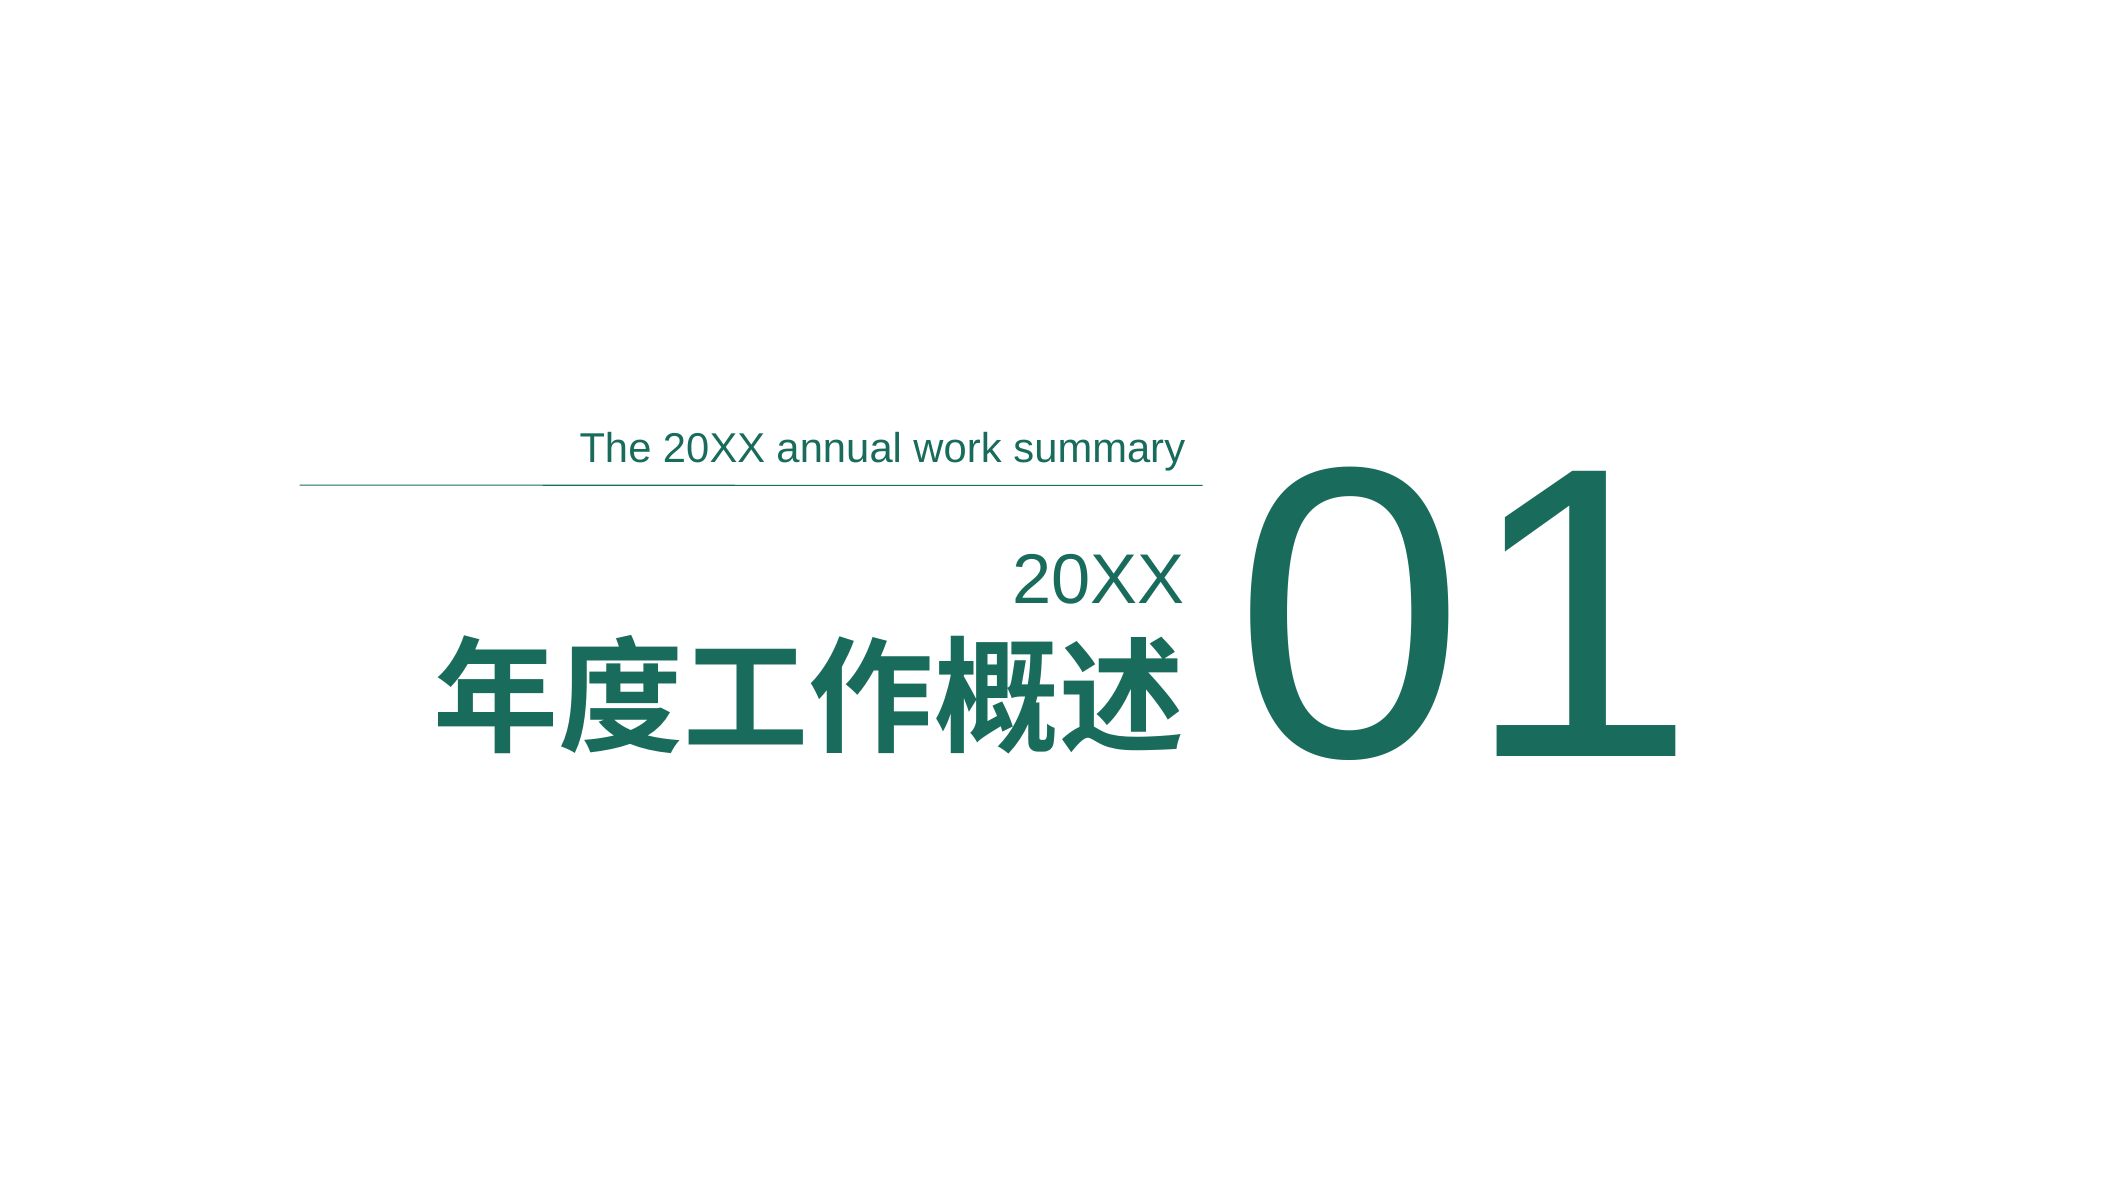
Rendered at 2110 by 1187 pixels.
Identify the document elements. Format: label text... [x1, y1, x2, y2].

text_box 01 [1220, 334, 1711, 847]
text_box 20XX 年度工作概述 [418, 525, 1199, 775]
text_box The 20XX annual work summary [564, 413, 1201, 479]
